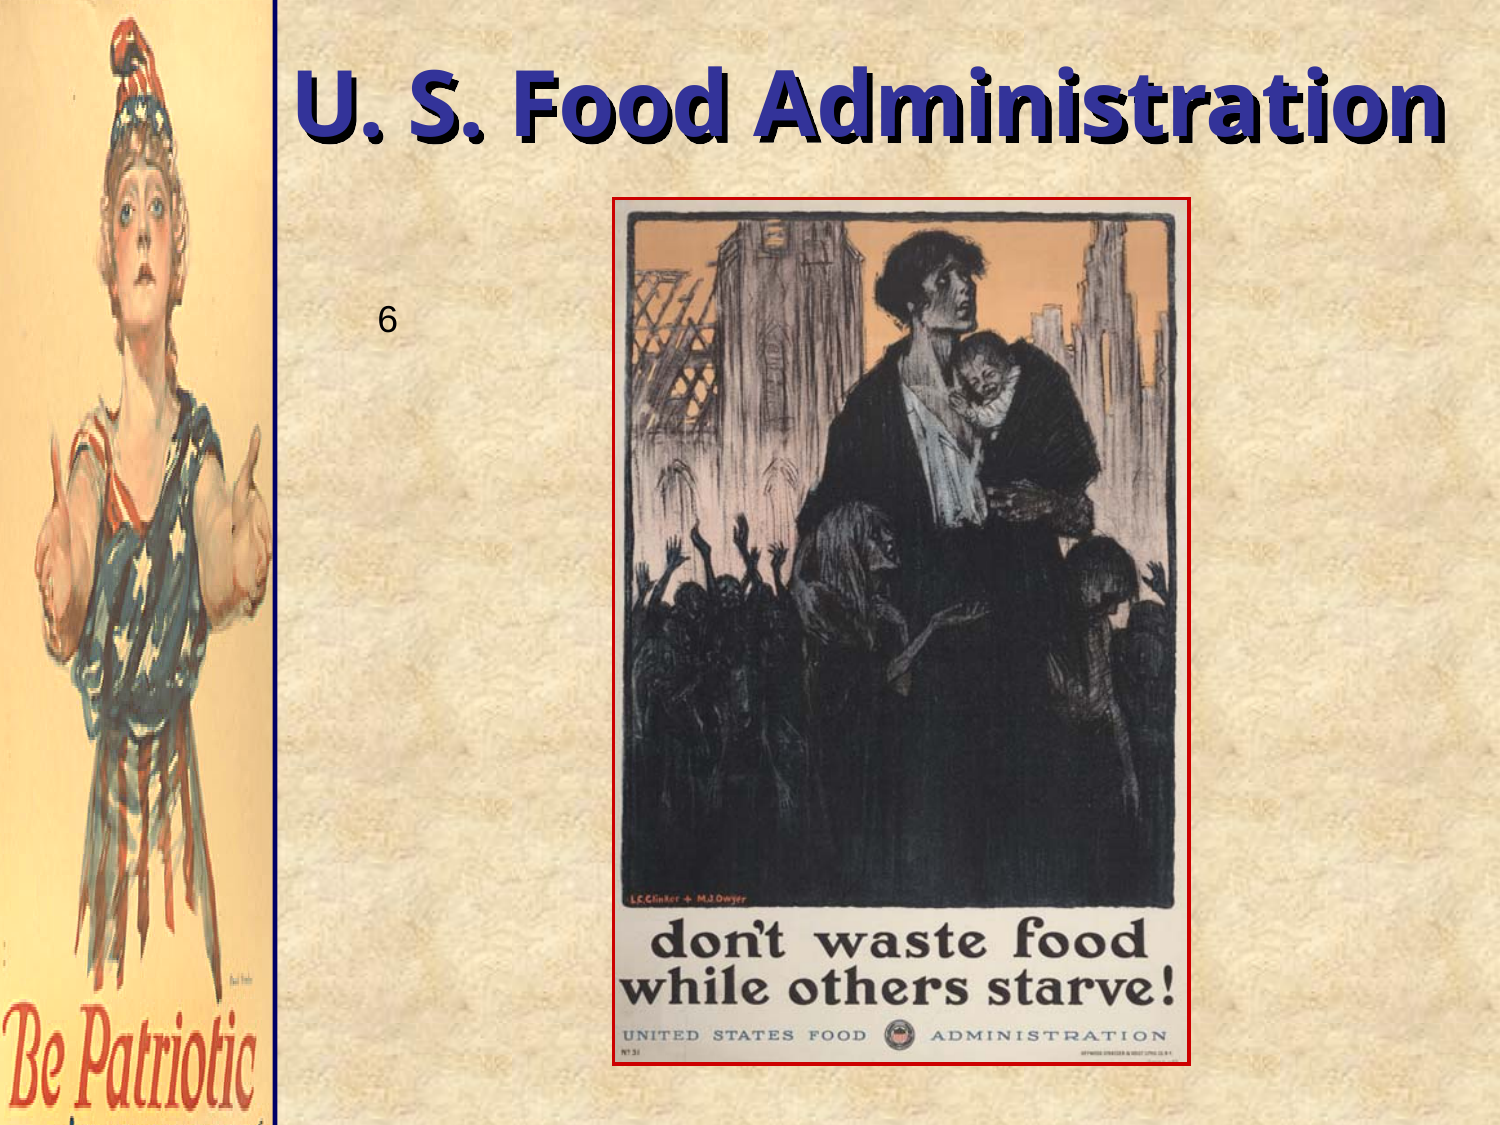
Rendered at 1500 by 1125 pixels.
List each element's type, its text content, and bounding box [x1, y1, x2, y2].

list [614, 199, 1188, 1063]
text_box 6 [362, 287, 475, 348]
title U. S. Food Administration [275, 37, 1463, 183]
picture [278, 0, 1500, 1125]
picture [0, 0, 272, 1125]
